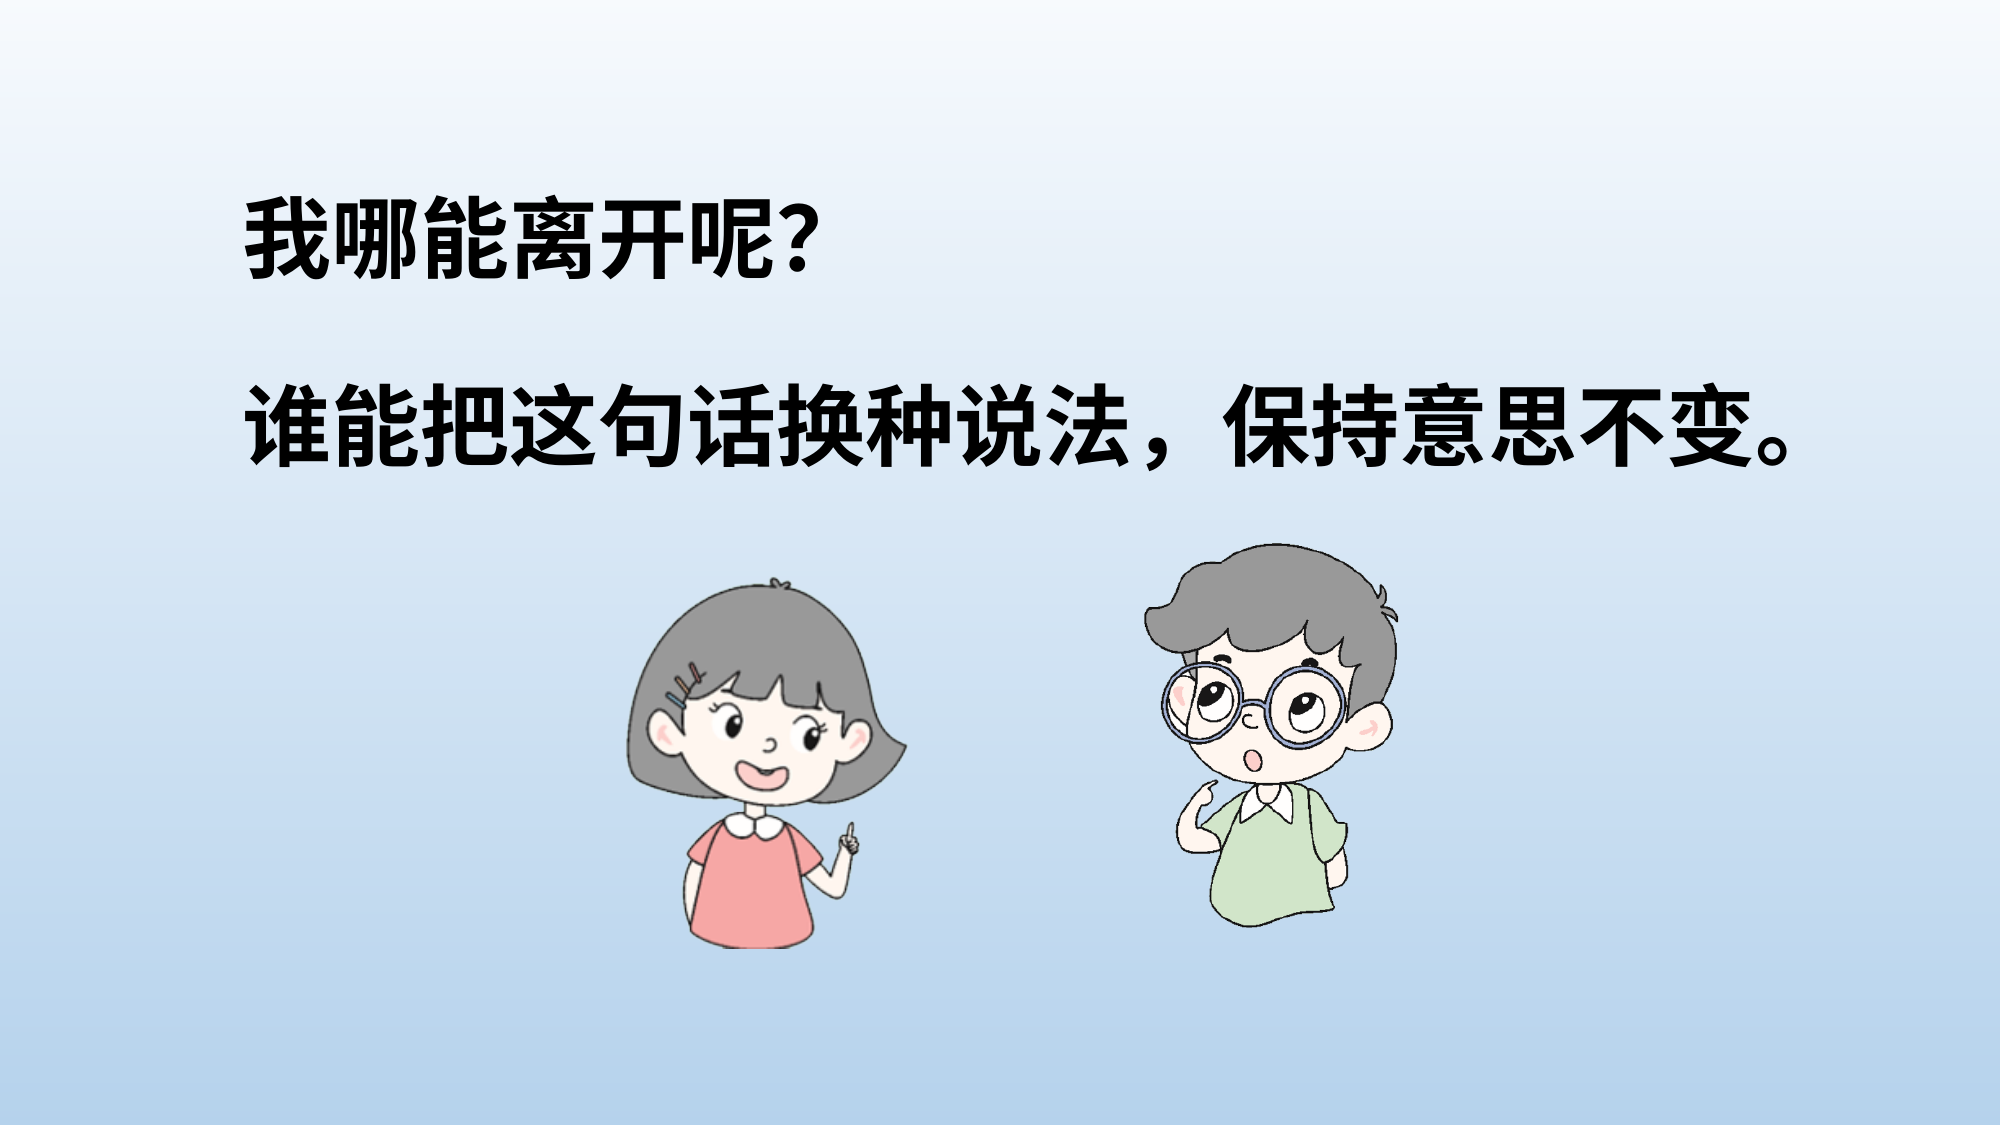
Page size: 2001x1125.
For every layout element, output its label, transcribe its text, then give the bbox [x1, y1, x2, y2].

picture [605, 566, 930, 949]
picture [1130, 520, 1435, 928]
text_box 我哪能离开呢？ [228, 121, 1173, 297]
text_box 谁能把这句话换种说法，保持意思不变。 [228, 341, 1906, 485]
